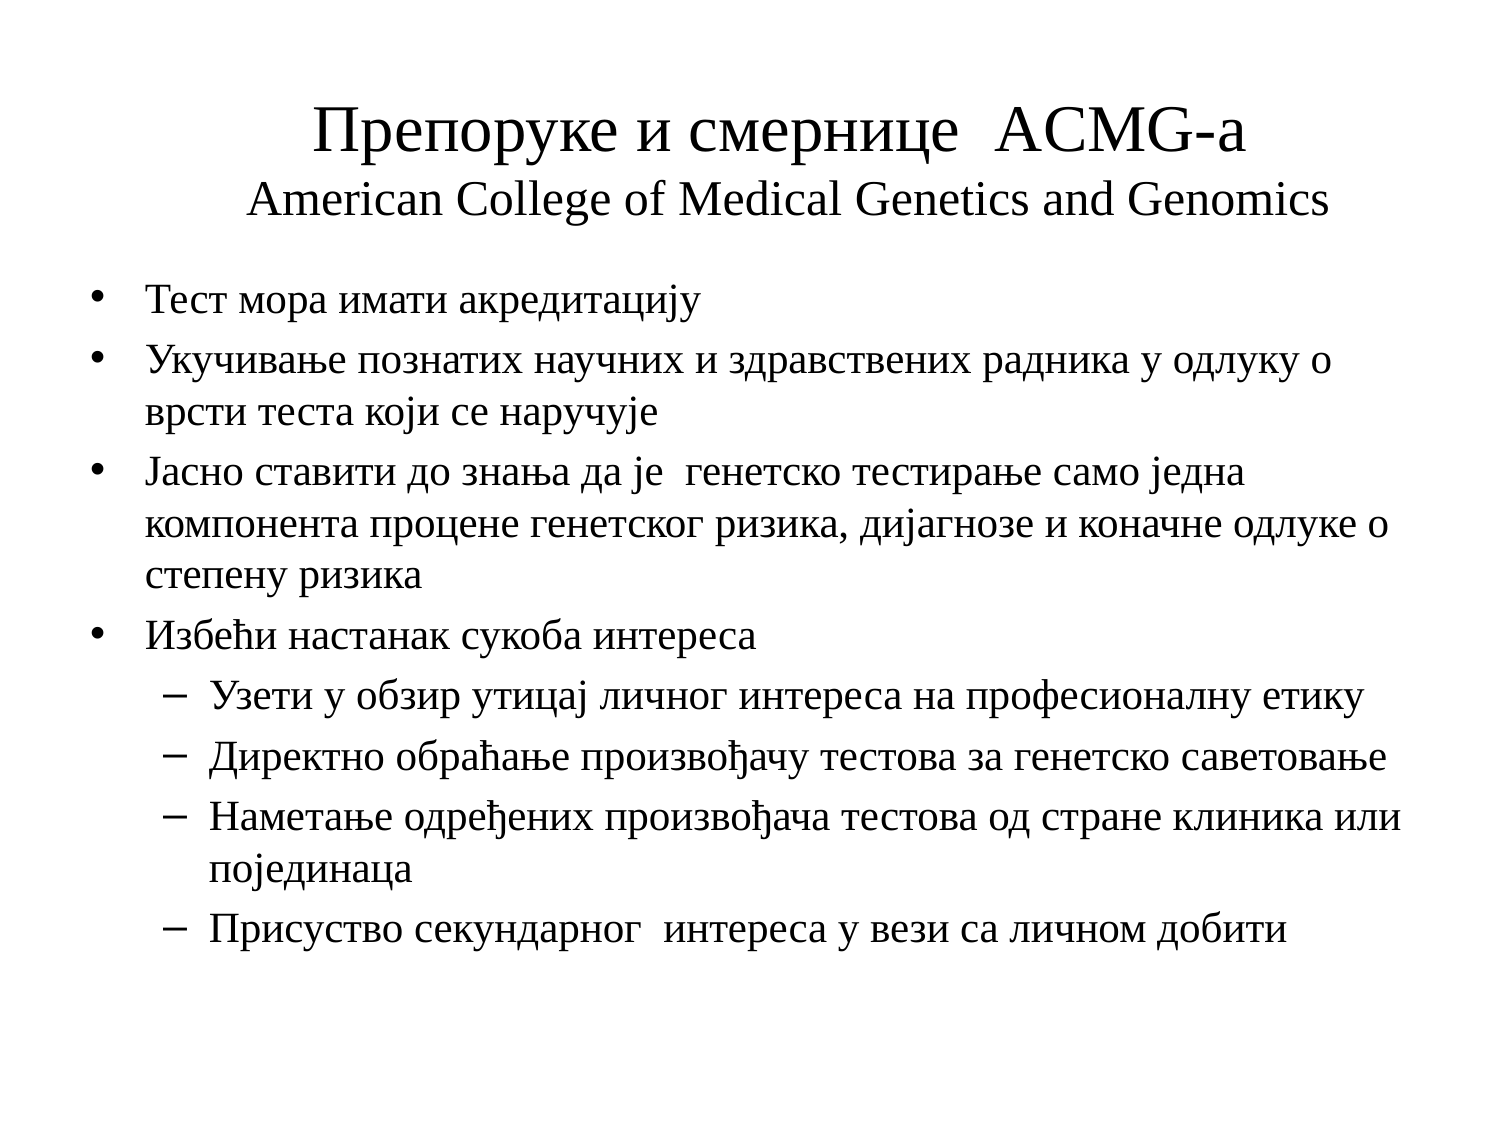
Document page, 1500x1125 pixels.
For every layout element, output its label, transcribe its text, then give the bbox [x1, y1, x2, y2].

title Препоруке и смернице ACMG-a American College of Medical Genetics and Genomics [76, 66, 1500, 244]
list Тест мора имати акредитацију Укучивање познатих научних и здравствених радника у одлуку о врсти теста који се наручује Јасно ставити до знања да је генетско тестирање само једна компонента процене генетског ризика, дијагнозе и коначне одлуке о степену ризика Избећи настанак сукоба интереса Узети у обзир утицај личног интереса на професионалну етику Директно обраћање произвођачу тестова за генетско саветовање Наметање одређених произвођача тестова од стране клиника или појединаца Присуство секундарног интереса у вези са личном добити [75, 262, 1425, 1005]
